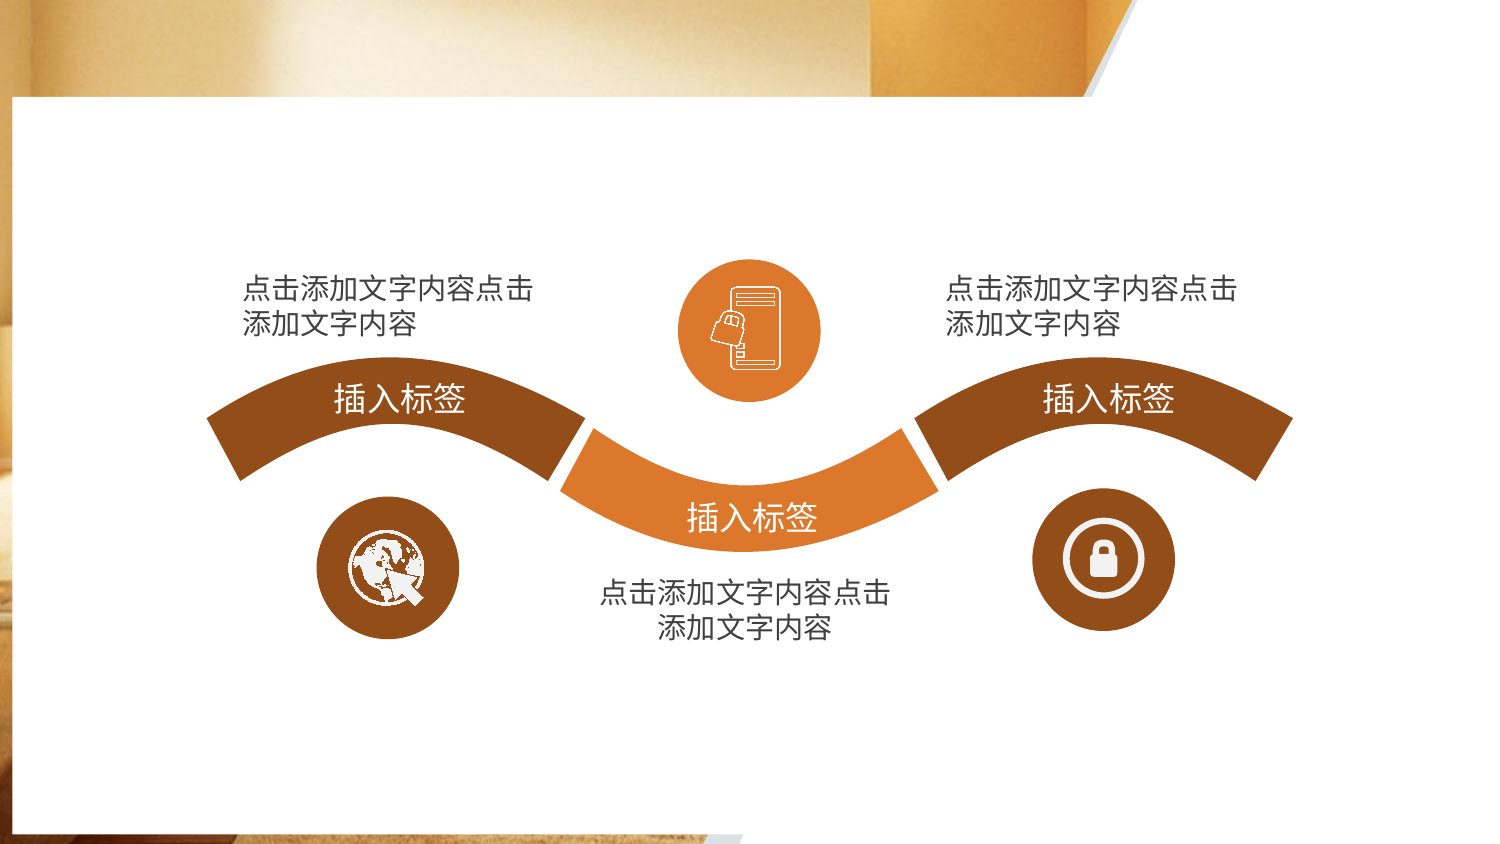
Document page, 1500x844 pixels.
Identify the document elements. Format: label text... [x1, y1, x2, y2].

text_box 点击添加文字内容点击添加文字内容 [931, 262, 1277, 348]
text_box 点击添加文字内容点击添加文字内容 [227, 262, 573, 348]
text_box [1032, 561, 1175, 632]
picture [0, 0, 1500, 844]
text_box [710, 286, 781, 371]
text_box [206, 357, 1294, 553]
text_box [316, 561, 460, 640]
text_box [1063, 561, 1144, 598]
text_box 点击添加文字内容点击添加文字内容 [572, 567, 919, 652]
text_box [677, 259, 821, 355]
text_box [348, 529, 425, 606]
